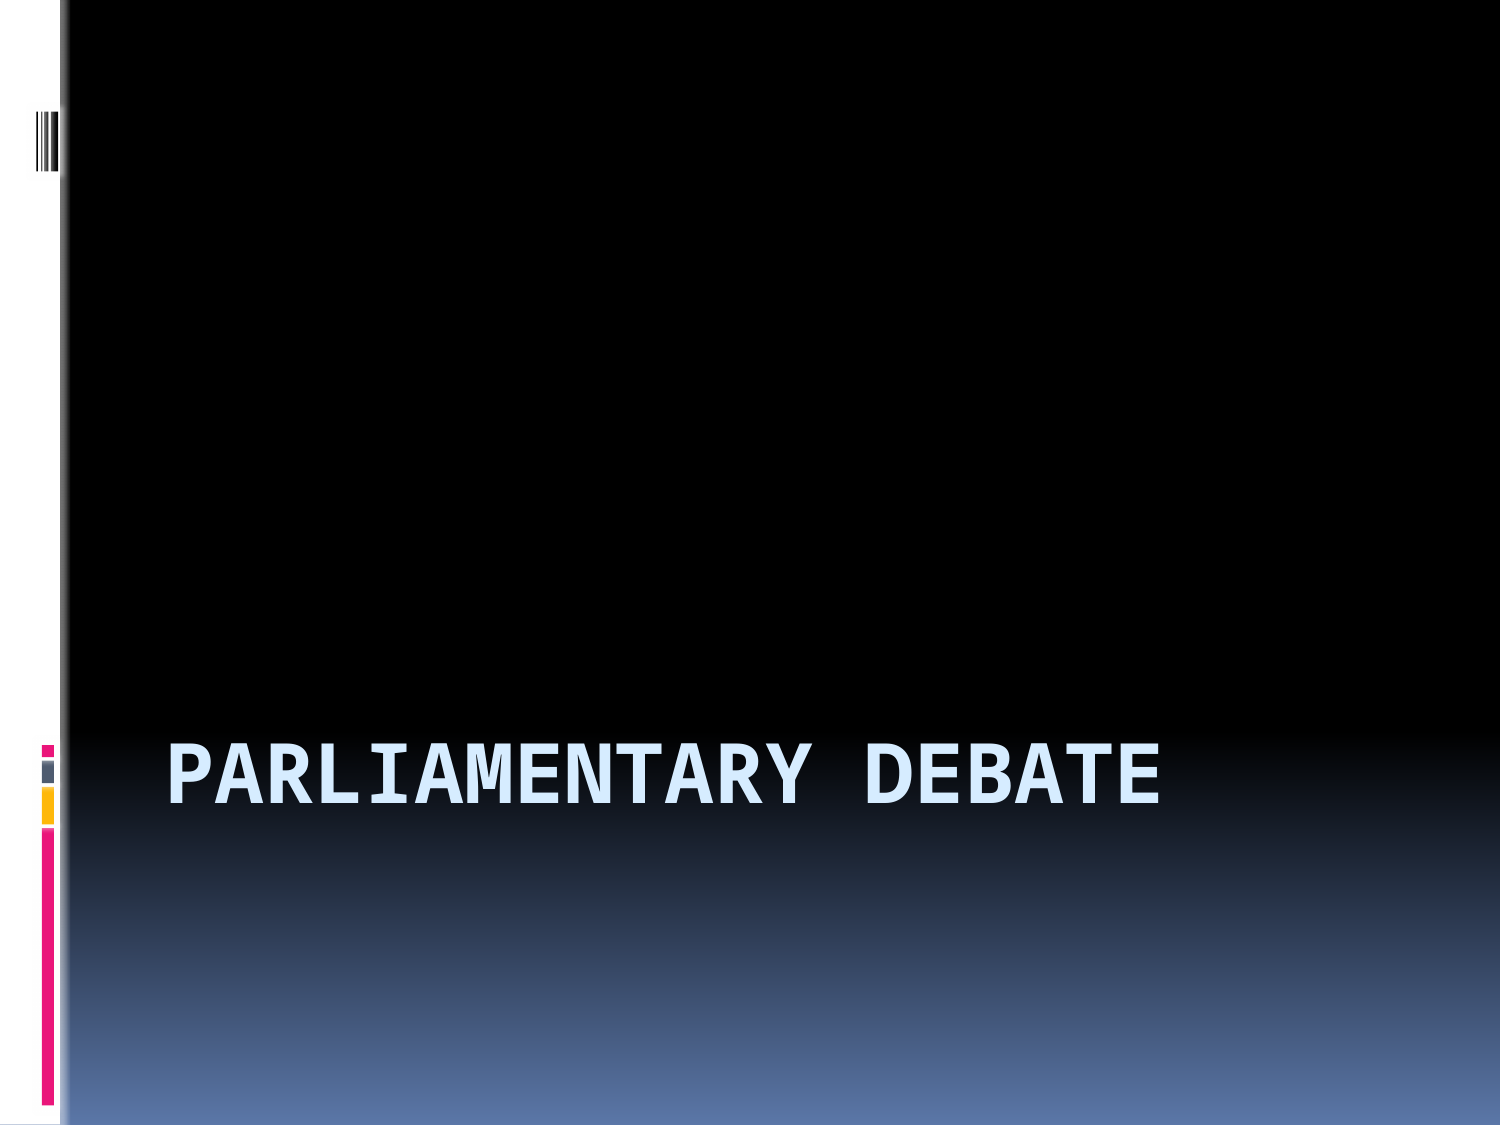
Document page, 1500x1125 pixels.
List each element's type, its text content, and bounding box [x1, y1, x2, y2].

title Parliamentary Debate [150, 712, 1425, 1037]
